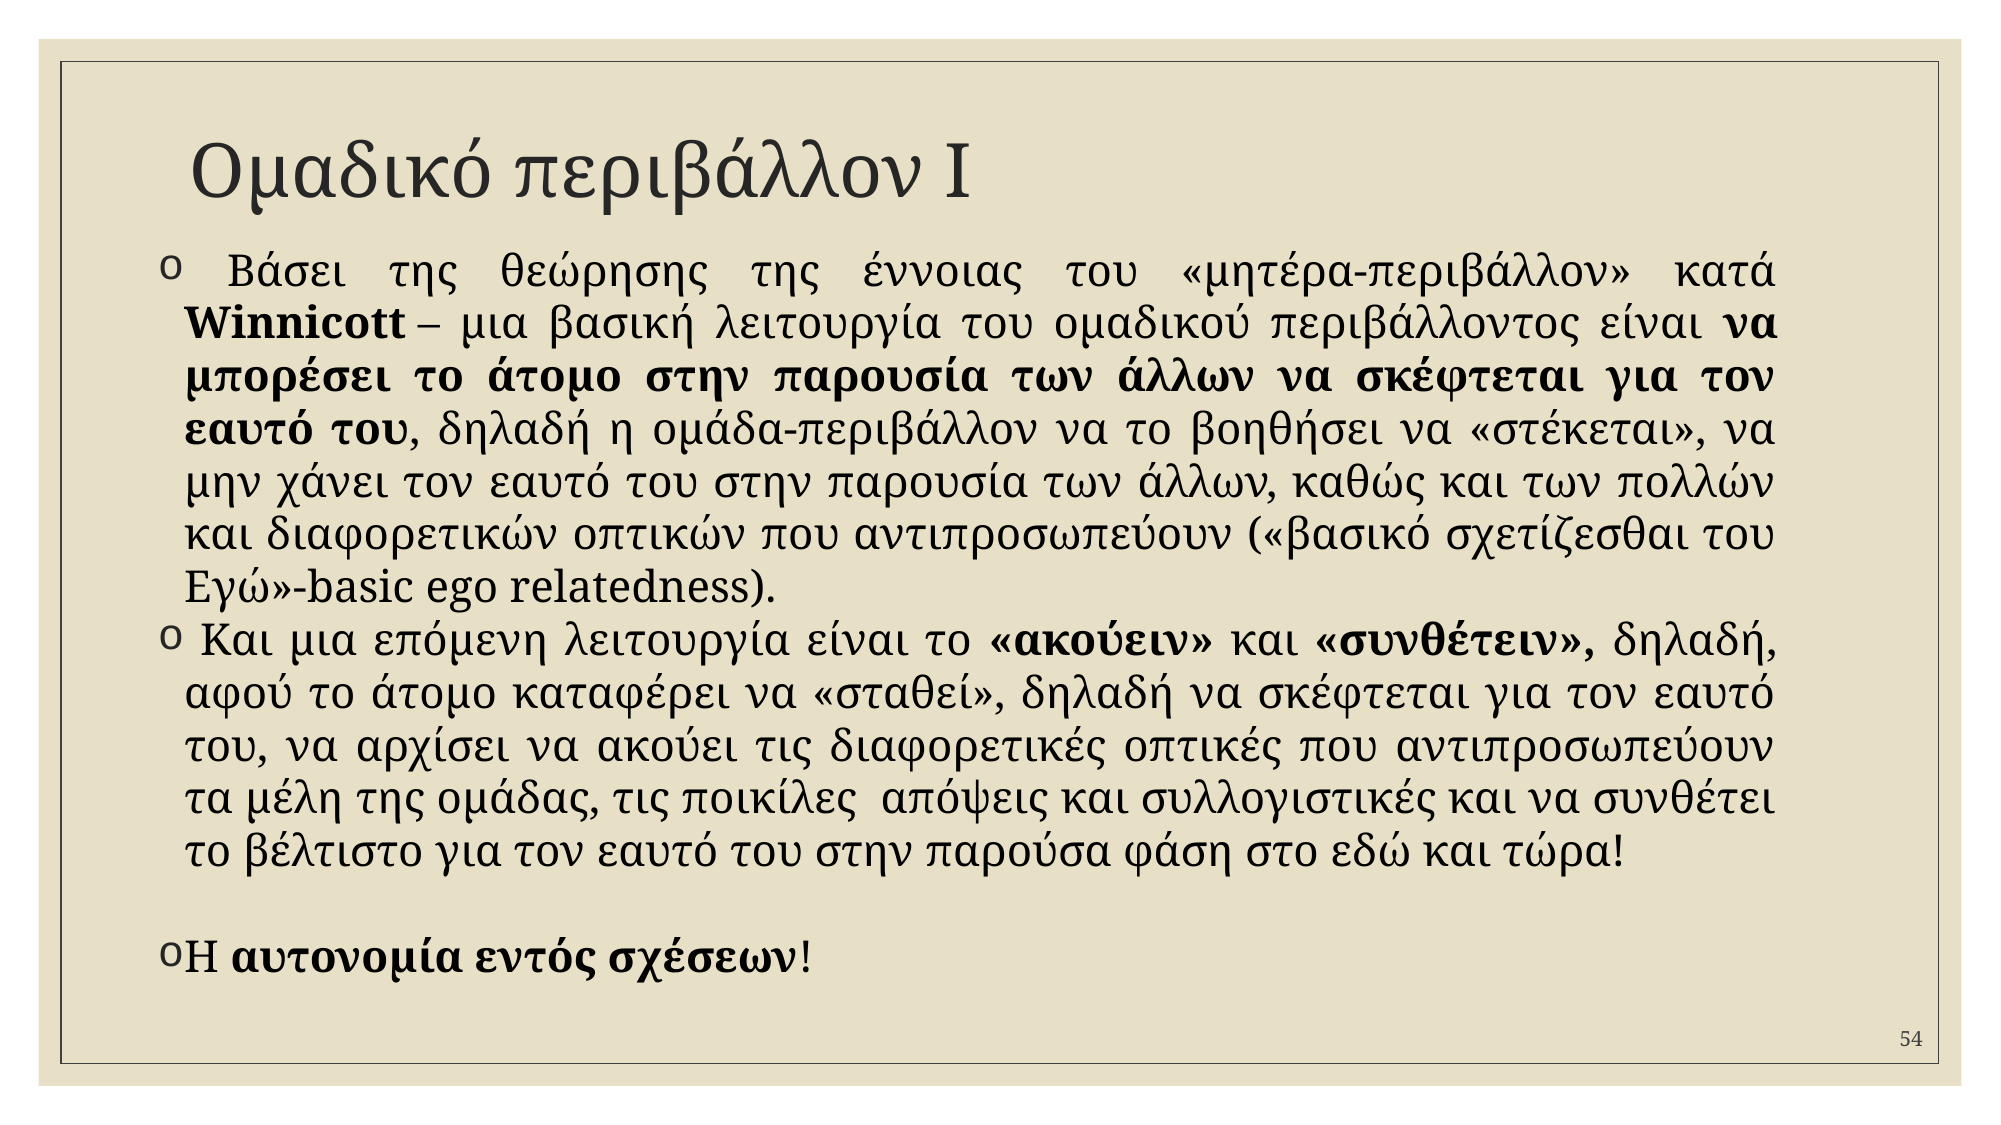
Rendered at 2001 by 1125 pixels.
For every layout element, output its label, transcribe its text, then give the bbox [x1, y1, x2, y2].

title Ομαδικό περιβάλλον Ι [174, 105, 1825, 242]
list Βάσει της θεώρησης της έννοιας του «μητέρα-περιβάλλον» κατά Winnicott – μια βασική λειτουργία του ομαδικού περιβάλλοντος είναι να μπορέσει το άτομο στην παρουσία των άλλων να σκέφτεται για τον εαυτό του, δηλαδή η ομάδα-περιβάλλον να το βοηθήσει να «στέκεται», να μην χάνει τον εαυτό του στην παρουσία των άλλων, καθώς και των πολλών και διαφορετικών οπτικών που αντιπροσωπεύουν («βασικό σχετίζεσθαι του Εγώ»-basic ego relatedness). Kαι μια επόμενη λειτουργία είναι το «ακούειν» και «συνθέτειν», δηλαδή, αφού το άτομο καταφέρει να «σταθεί», δηλαδή να σκέφτεται για τον εαυτό του, να αρχίσει να ακούει τις διαφορετικές οπτικές που αντιπροσωπεύουν τα μέλη της ομάδας, τις ποικίλες απόψεις και συλλογιστικές και να συνθέτει το βέλτιστο για τον εαυτό του στην παρούσα φάση στο εδώ και τώρα! Η αυτονομία εντός σχέσεων! [142, 234, 1793, 1037]
slide_number 54 [1697, 1019, 1938, 1062]
